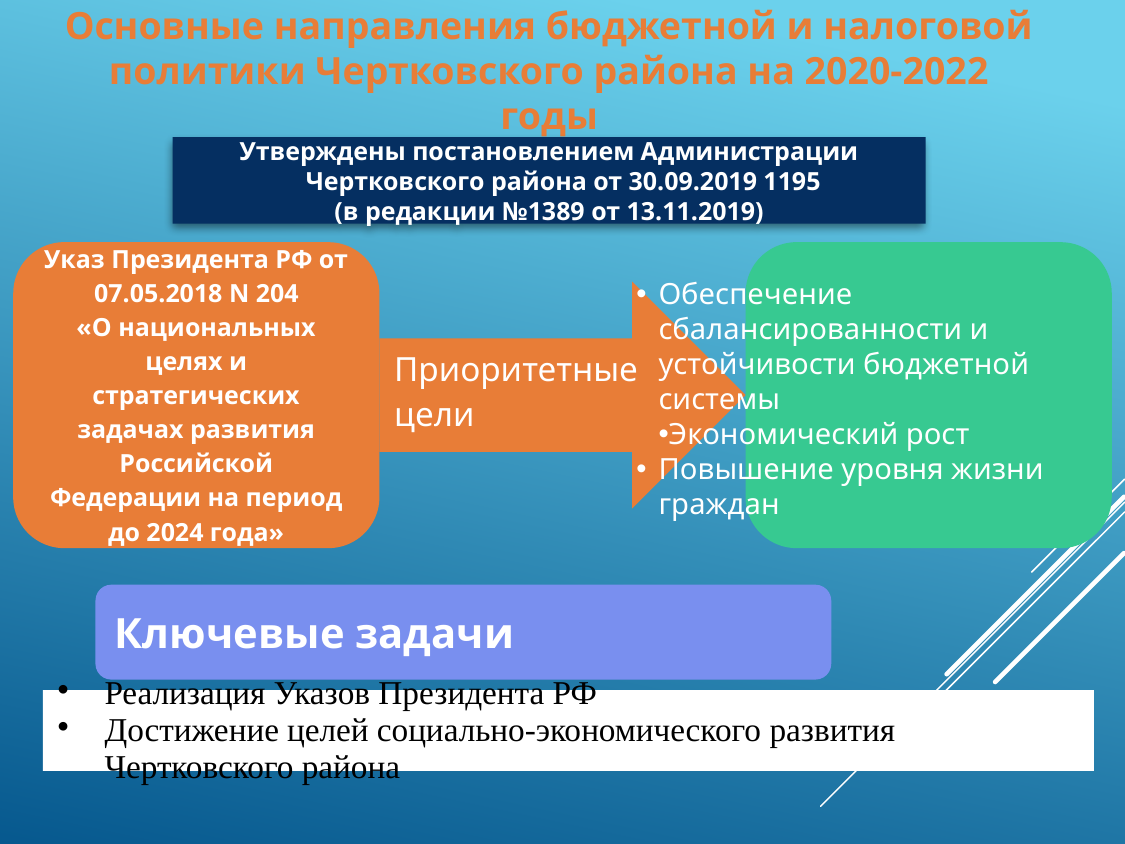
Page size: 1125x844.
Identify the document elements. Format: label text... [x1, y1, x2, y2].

title Основные направления бюджетной и налоговой политики Чертковского района на 2020-2022 годы [42, 20, 1056, 119]
list Утверждены постановлением Администрации Чертковского района от 30.09.2019 1195 (в редакции №1389 от 13.11.2019) [172, 137, 926, 224]
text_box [42, 574, 1095, 772]
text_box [12, 241, 1112, 549]
